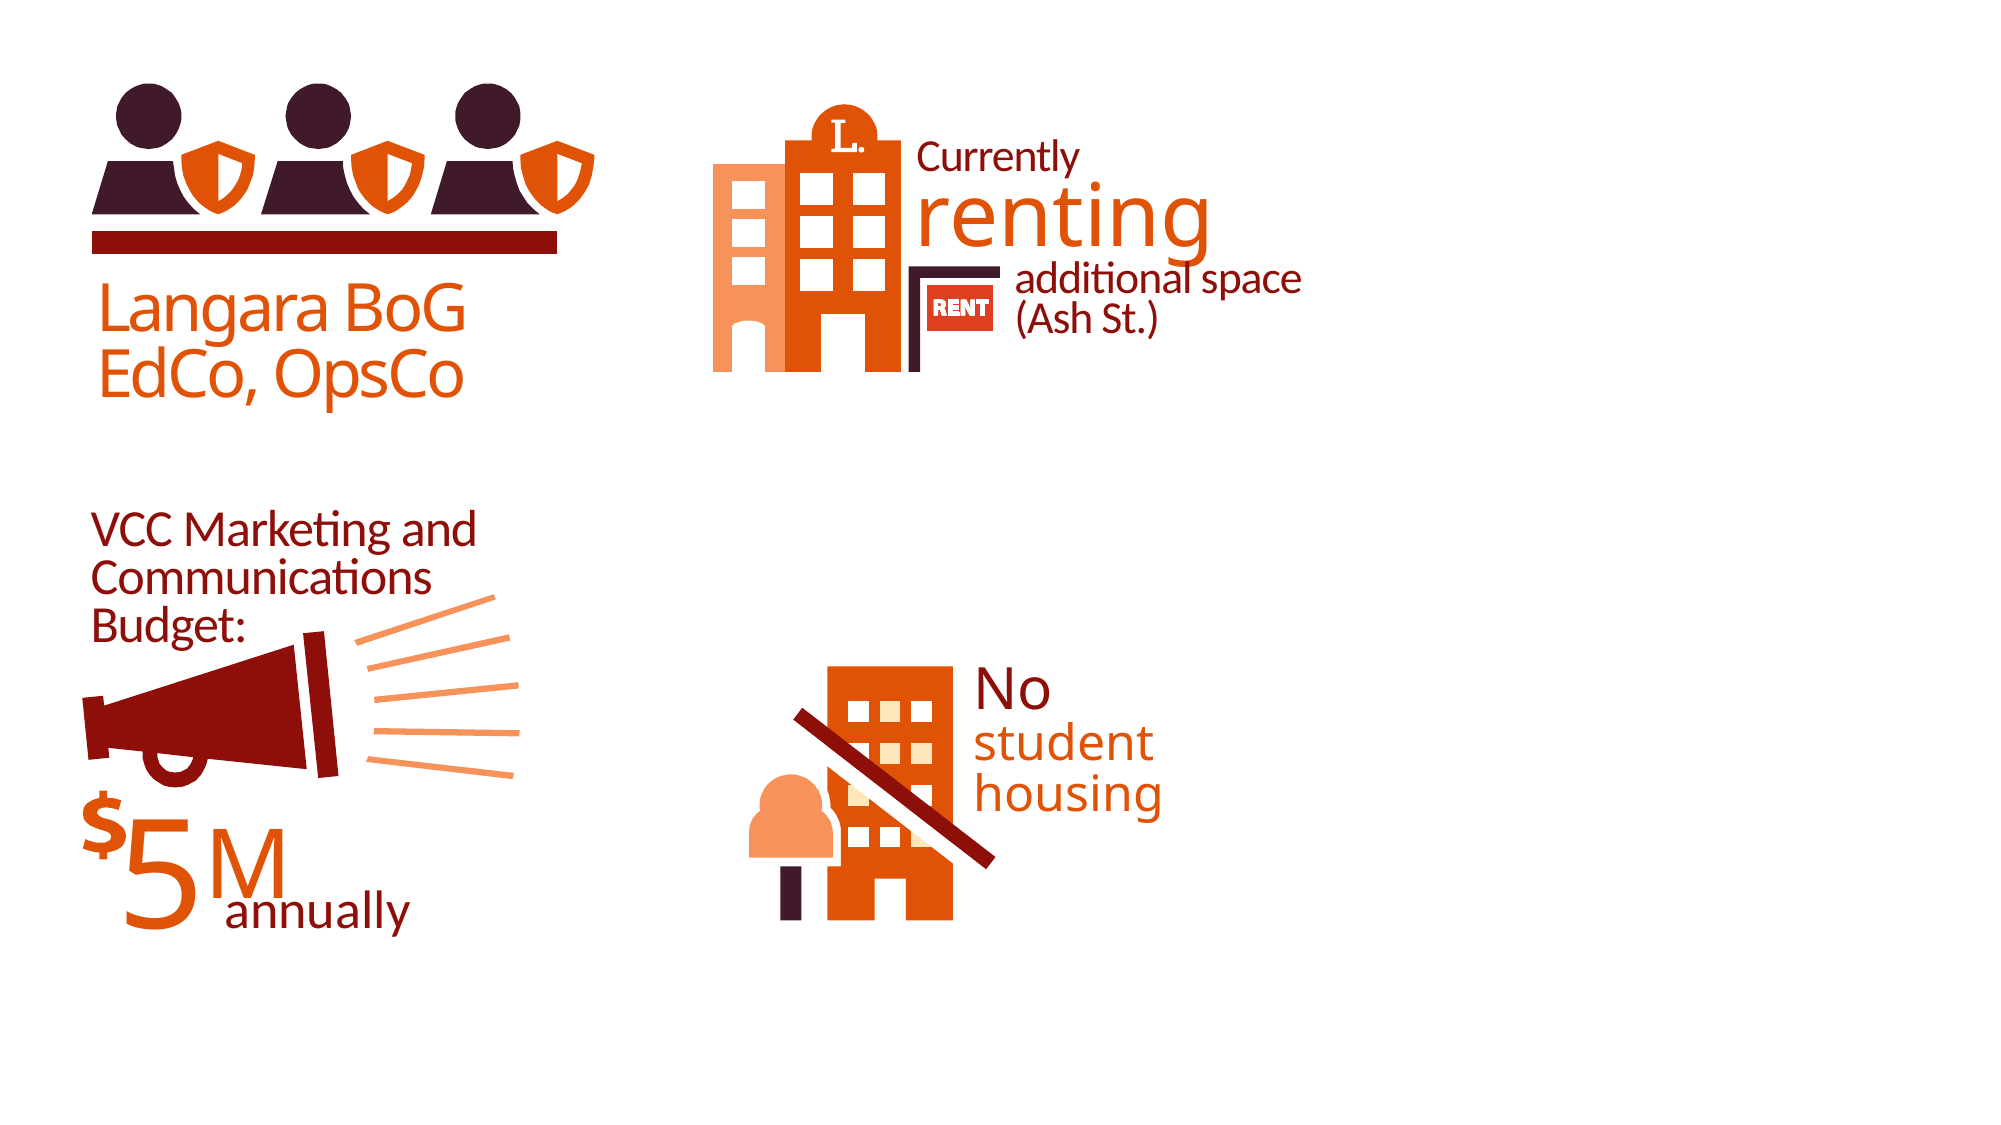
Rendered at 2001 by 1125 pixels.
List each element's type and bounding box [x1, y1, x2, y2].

text_box [712, 104, 1332, 373]
text_box [75, 499, 520, 962]
text_box [81, 83, 595, 420]
text_box [749, 662, 1281, 921]
